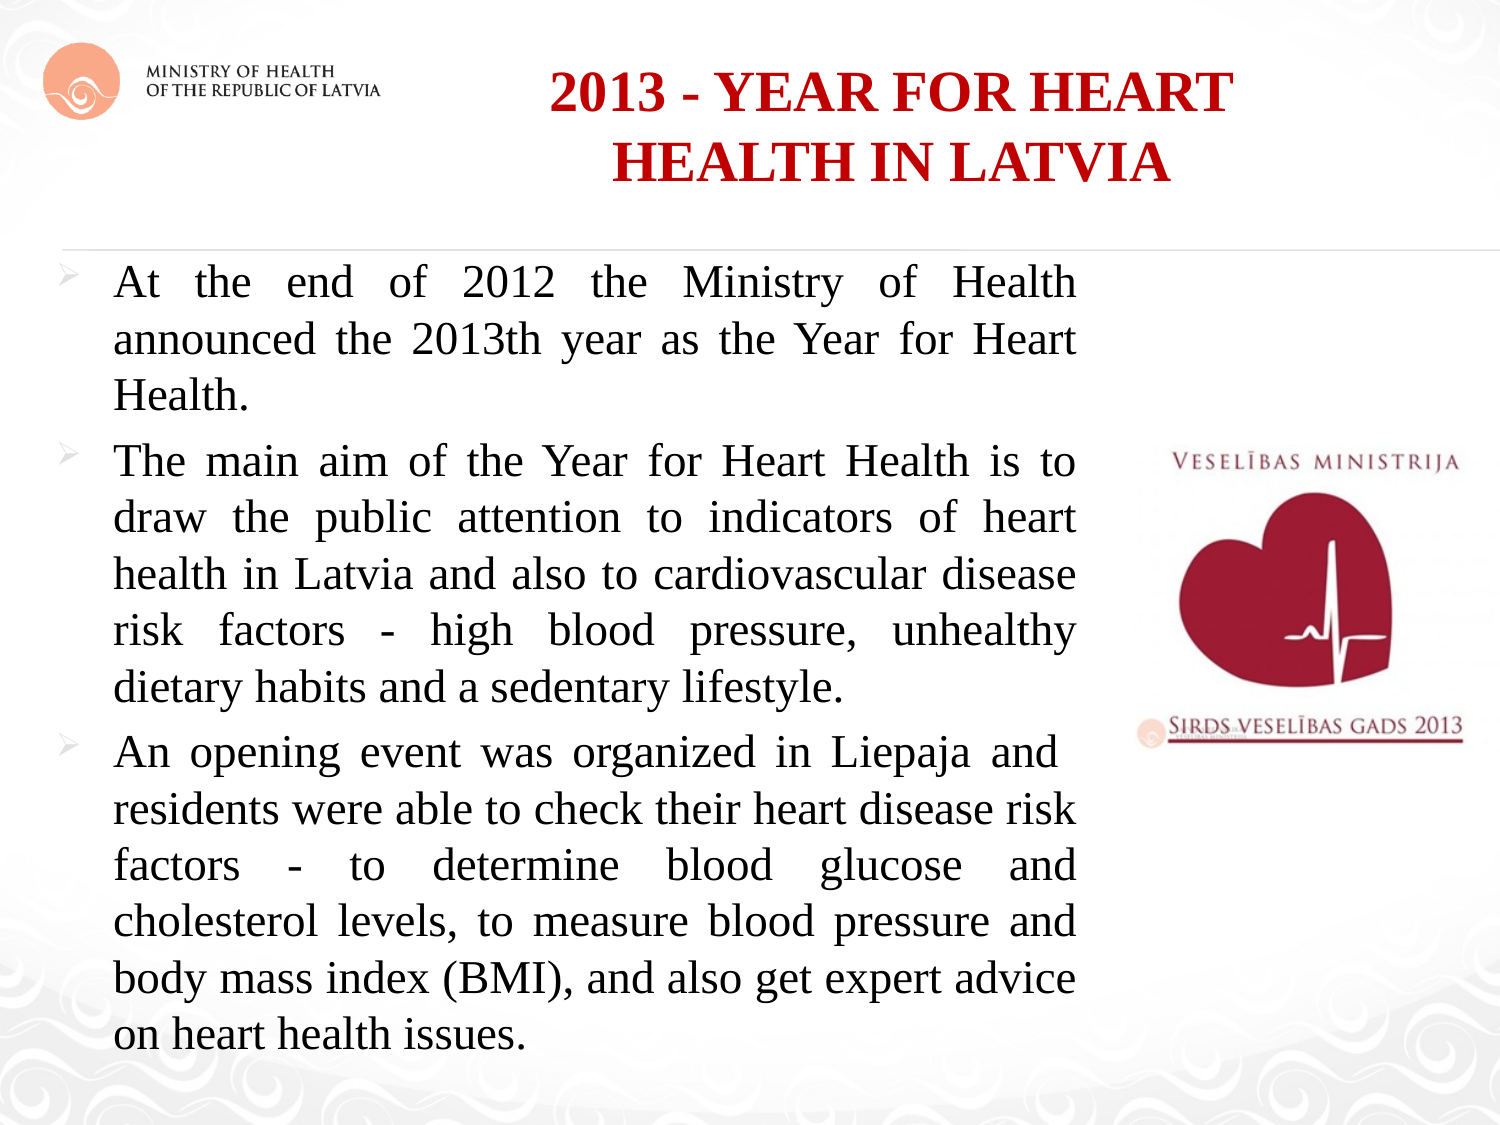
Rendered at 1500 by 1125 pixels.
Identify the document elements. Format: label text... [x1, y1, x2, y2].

title 2013 - Year for Heart Health in Latvia [442, 42, 1341, 203]
list At the end of 2012 the Ministry of Health announced the 2013th year as the Year for Heart Health. The main aim of the Year for Heart Health is to draw the public attention to indicators of heart health in Latvia and also to cardiovascular disease risk factors - high blood pressure, unhealthy dietary habits and a sedentary lifestyle. An opening event was organized in Liepaja and residents were able to check their heart disease risk factors - to determine blood glucose and cholesterol levels, to measure blood pressure and body mass index (BMI), and also get expert advice on heart health issues. [41, 243, 1093, 1083]
picture [0, 0, 1500, 1125]
